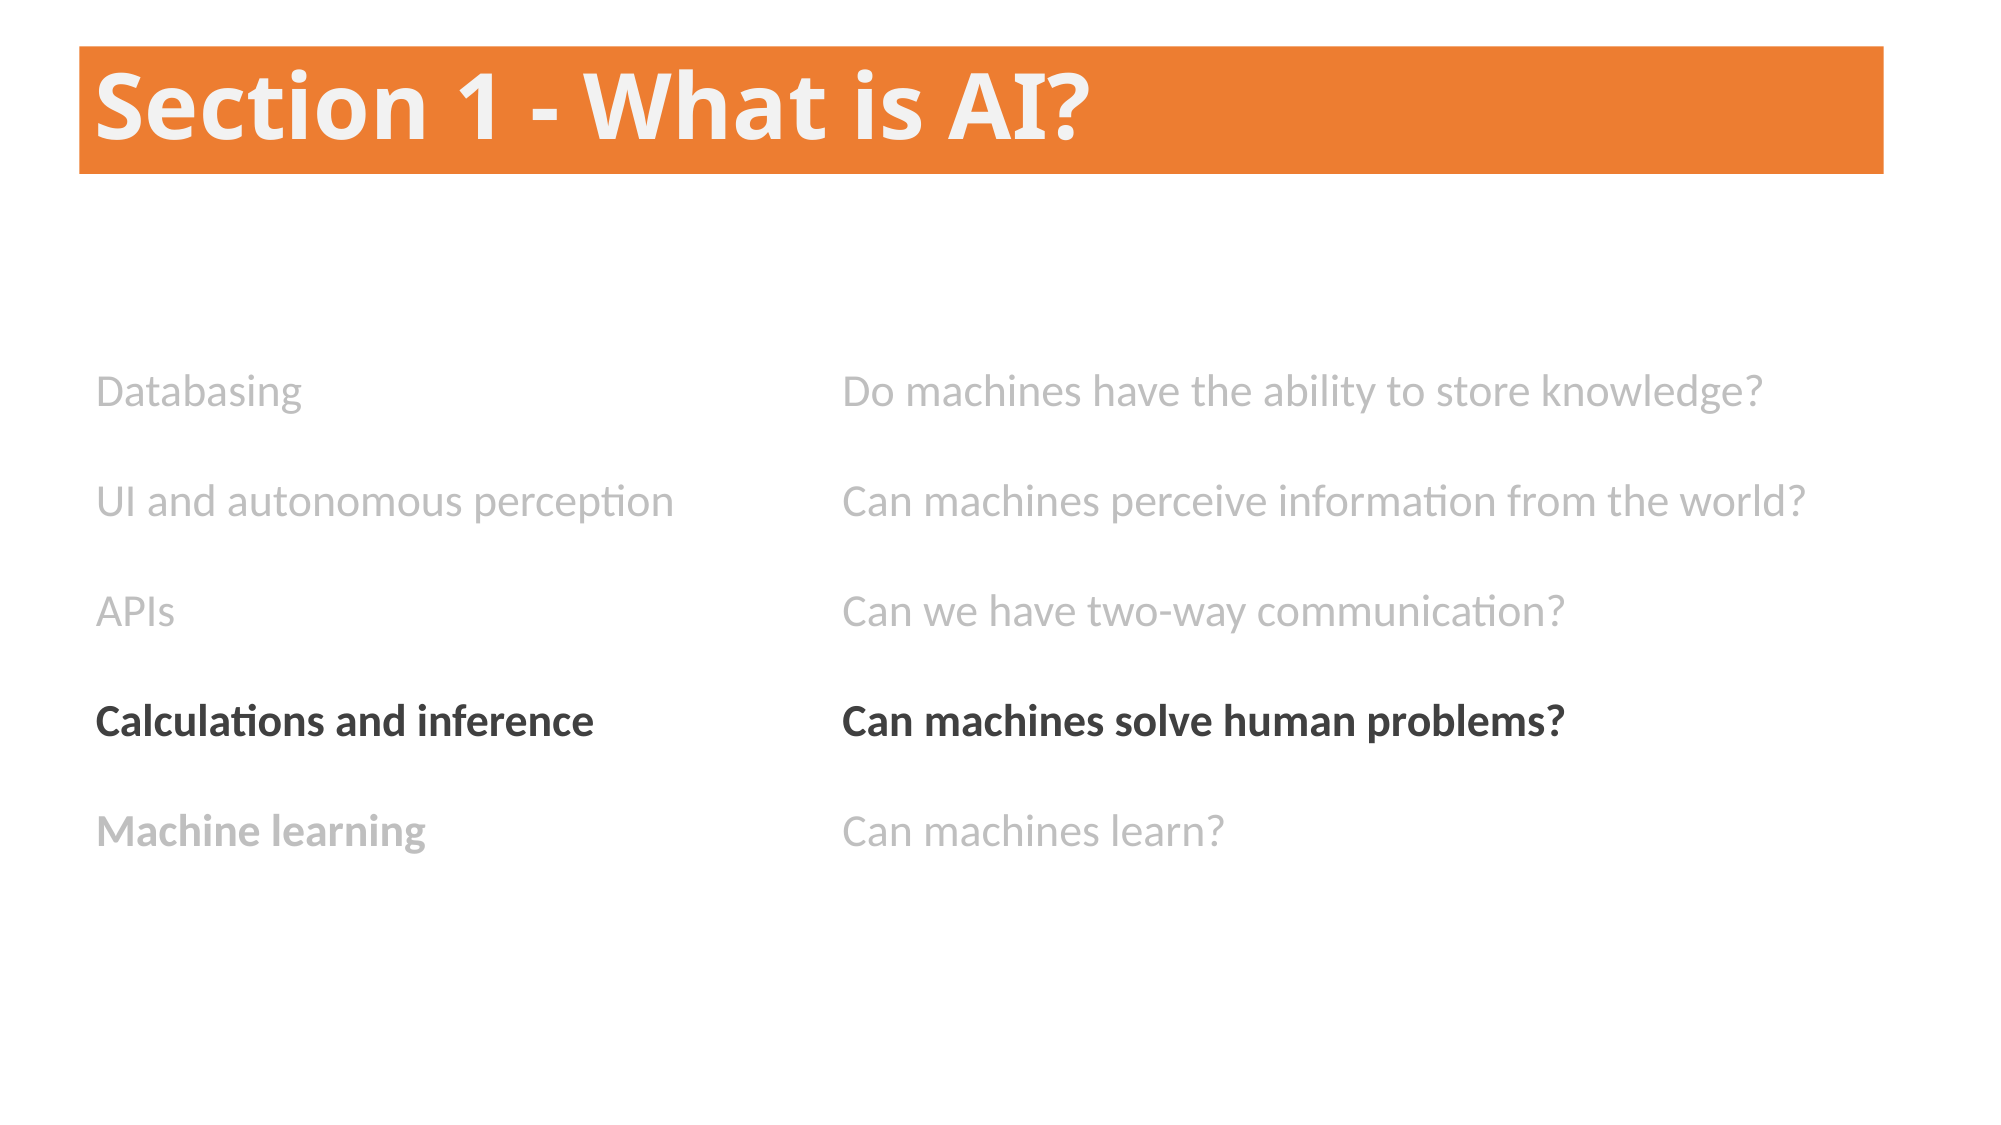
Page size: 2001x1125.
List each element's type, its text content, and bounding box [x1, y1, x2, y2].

text_box Section 1 - What is AI? [79, 46, 1884, 174]
text_box Do machines have the ability to store knowledge? Can machines perceive information from the world? Can we have two-way communication? Can machines solve human problems? Can machines learn? [1147, 353, 1893, 987]
text_box Databasing UI and autonomous perception APIs Calculations and inference Machine learning [80, 353, 1147, 987]
